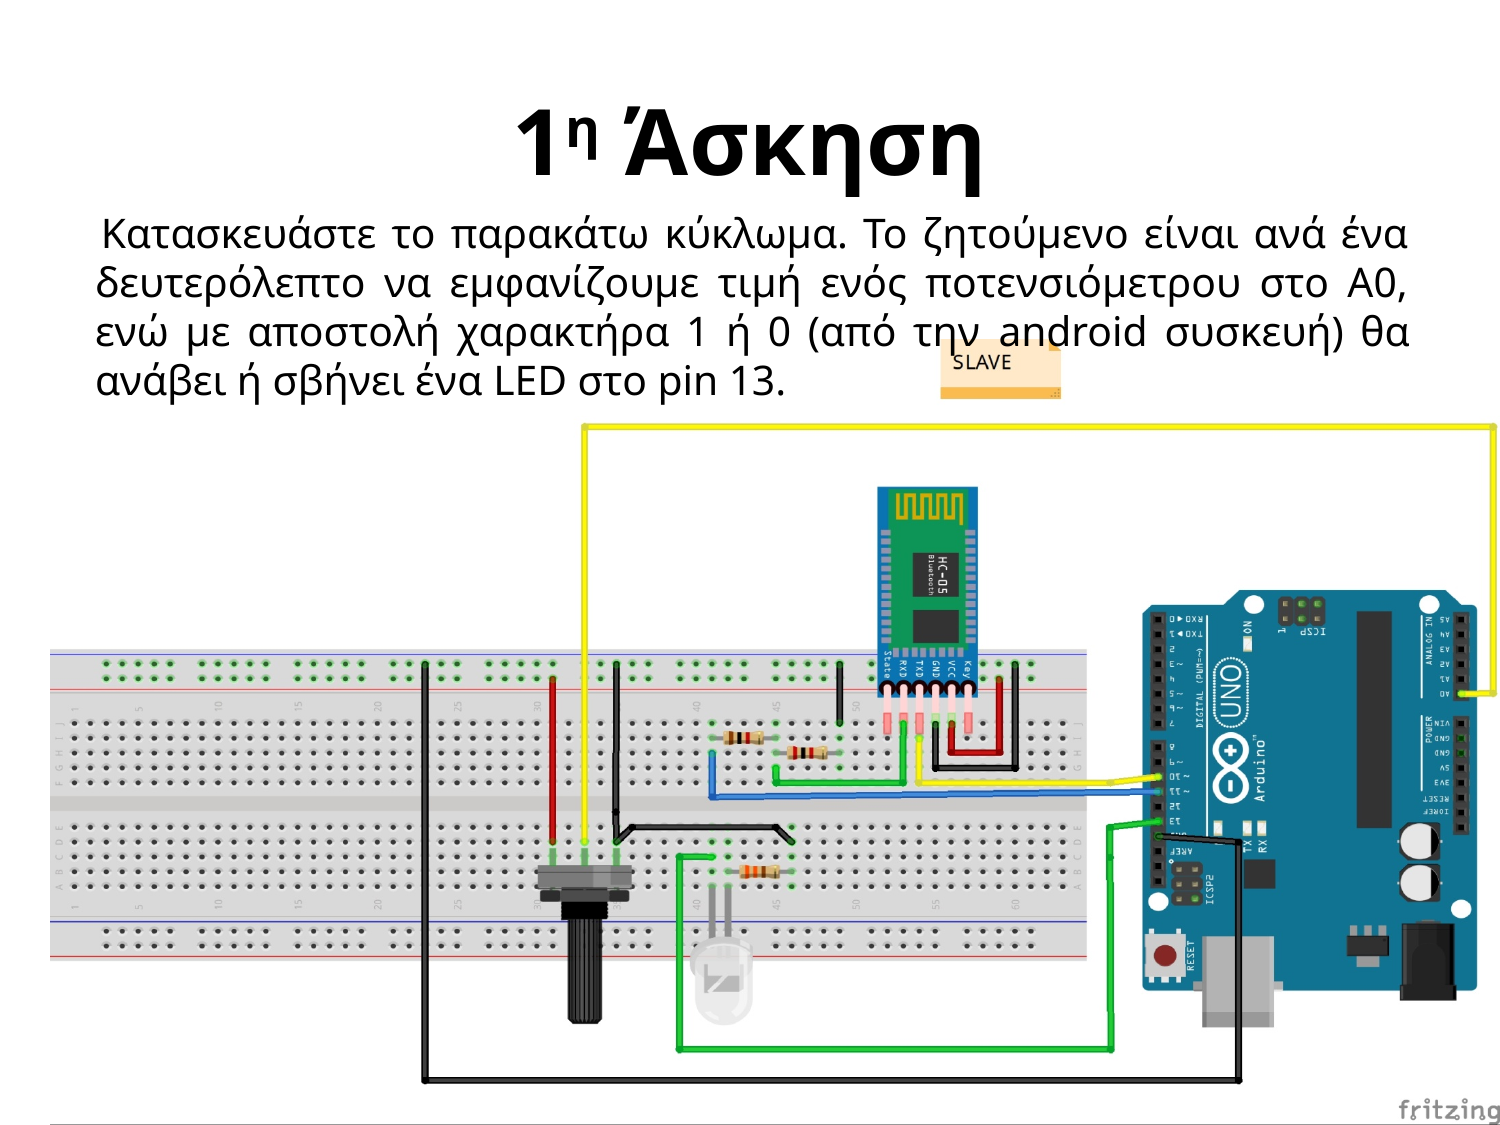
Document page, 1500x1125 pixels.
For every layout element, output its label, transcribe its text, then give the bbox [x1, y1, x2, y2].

list Κατασκευάστε το παρακάτω κύκλωμα. Το ζητούμενο είναι ανά ένα δευτερόλεπτο να εμφανίζουμε τιμή ενός ποτενσιόμετρου στο Α0, ενώ με αποστολή χαρακτήρα 1 ή 0 (από την android συσκευή) θα ανάβει ή σβήνει ένα LED στο pin 13. [24, 200, 1425, 413]
picture [49, 339, 1500, 1125]
title 1η Άσκηση [75, 45, 1425, 200]
